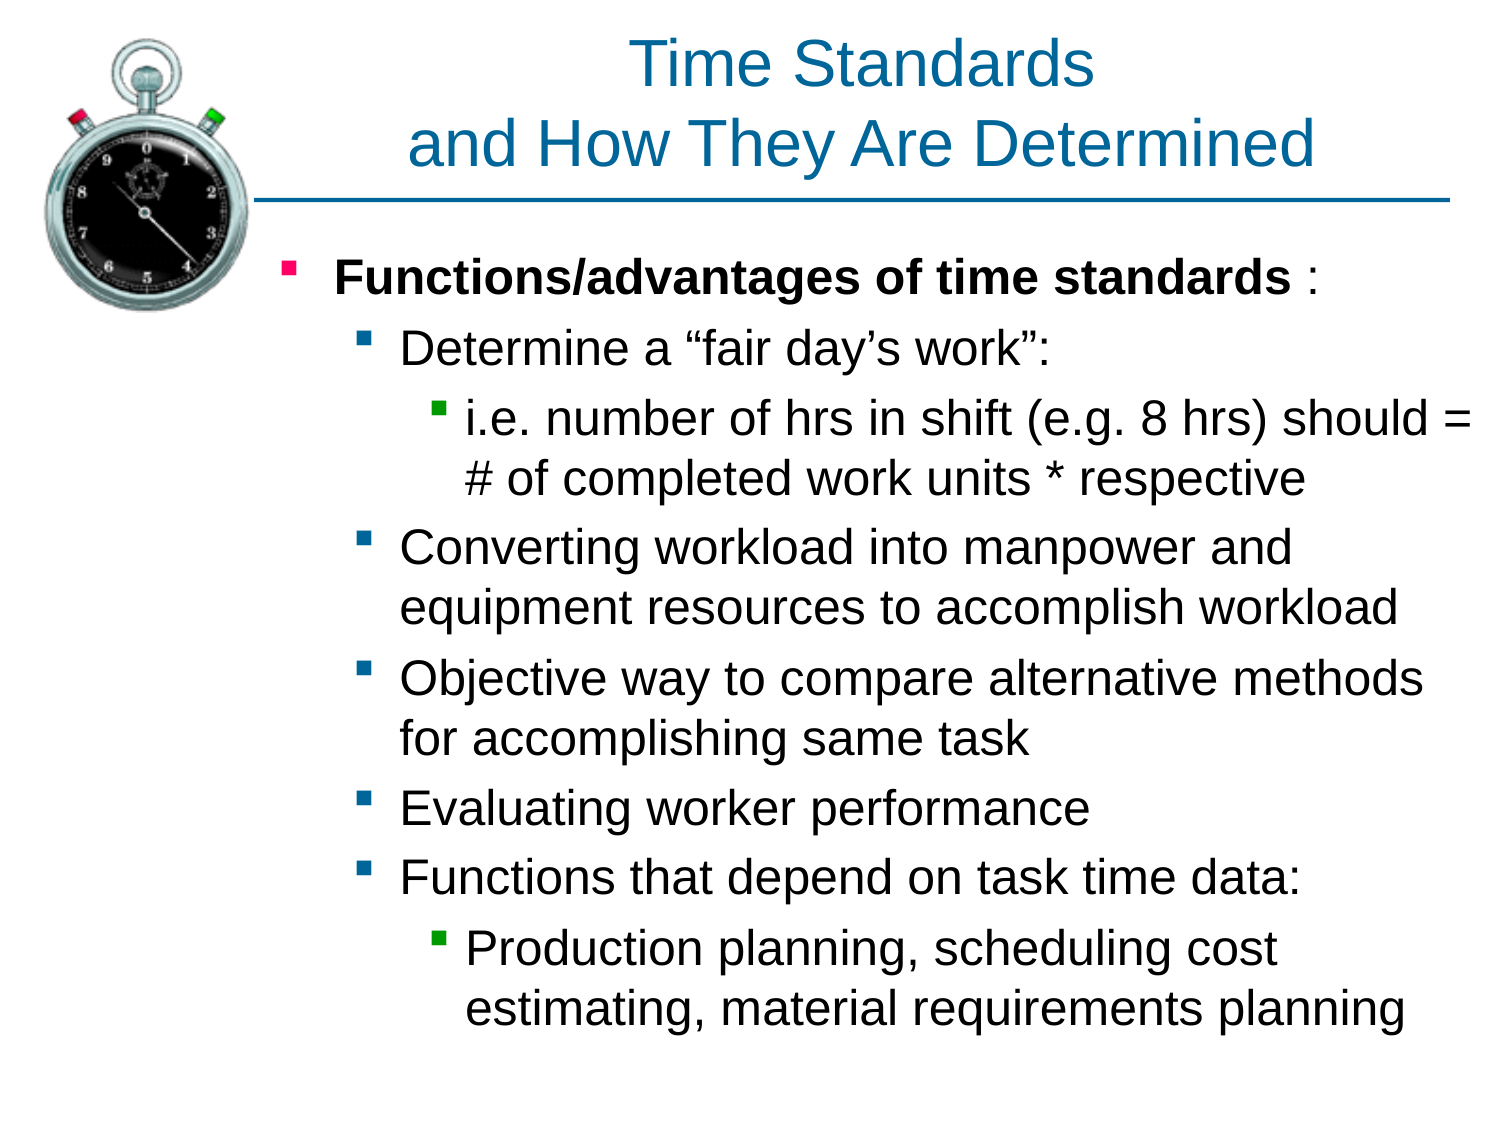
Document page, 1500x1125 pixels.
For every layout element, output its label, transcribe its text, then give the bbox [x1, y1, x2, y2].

picture [37, 37, 254, 313]
title Time Standards and How They Are Determined [275, 37, 1450, 188]
